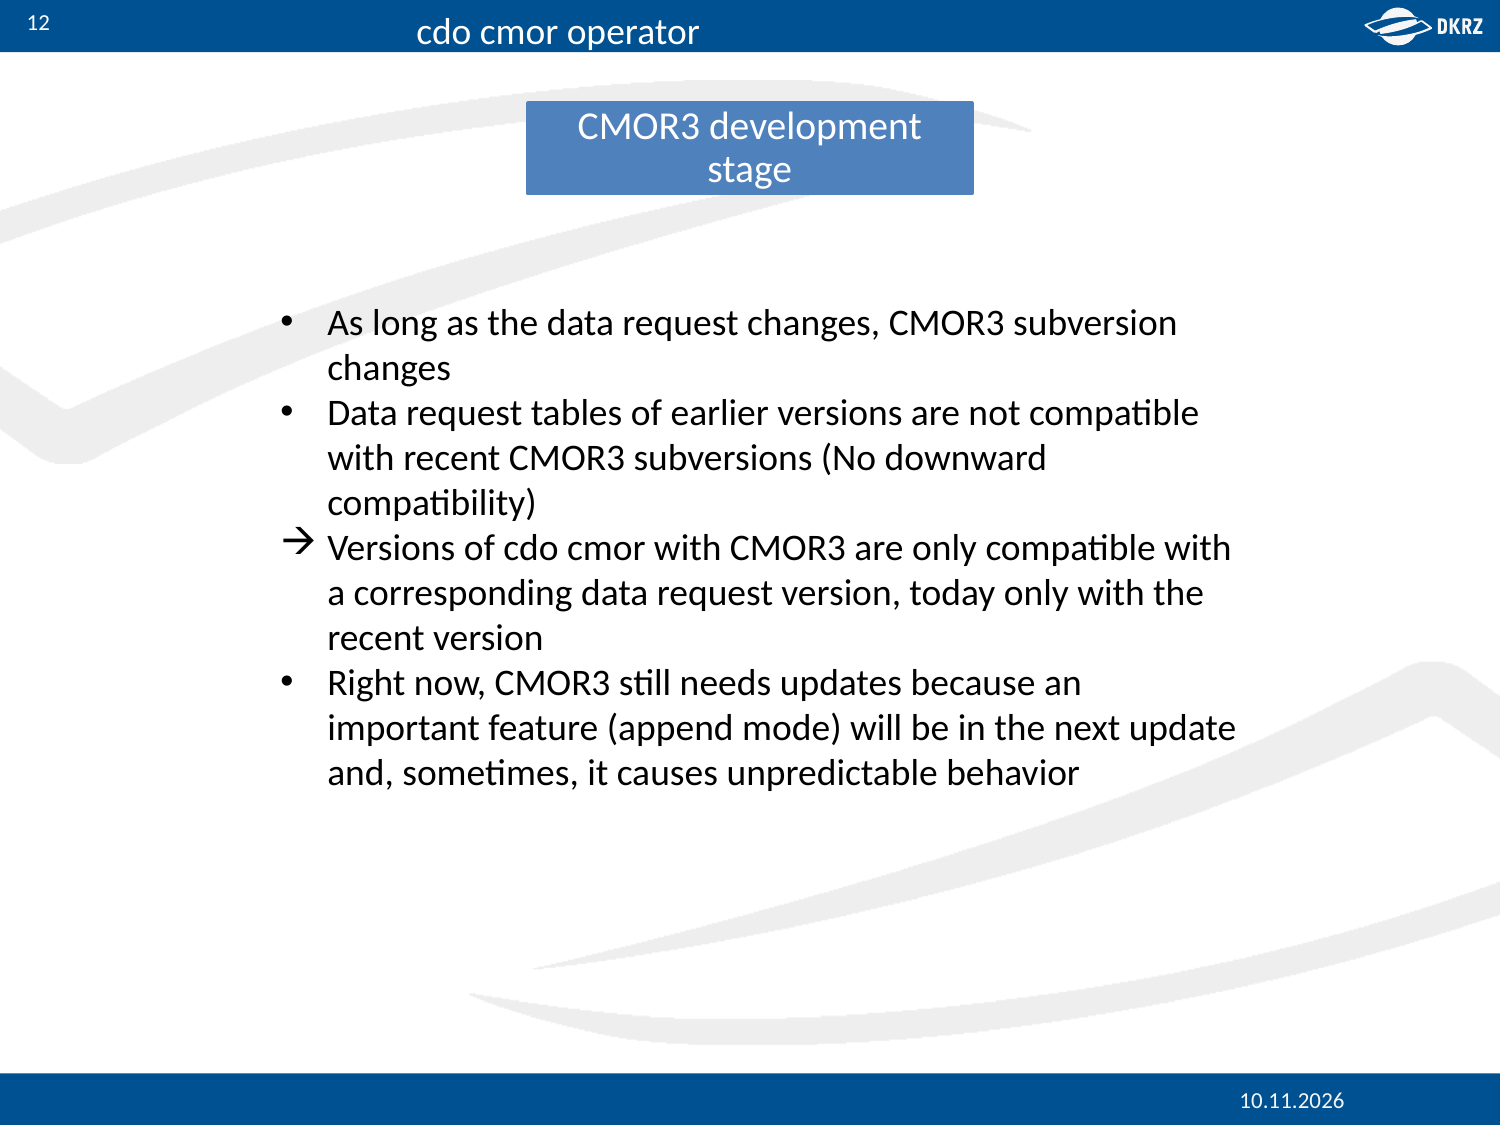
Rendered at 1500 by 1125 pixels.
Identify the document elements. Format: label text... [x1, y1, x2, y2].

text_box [527, 103, 973, 194]
text_box As long as the data request changes, CMOR3 subversion changes Data request tables of earlier versions are not compatible with recent CMOR3 subversions (No downward compatibility) Versions of cdo cmor with CMOR3 are only compatible with a corresponding data request version, today only with the recent version Right now, CMOR3 still needs updates because an important feature (append mode) will be in the next update and, sometimes, it causes unpredictable behavior [265, 290, 1258, 801]
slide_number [1187, 1072, 1360, 1125]
picture [0, 80, 1032, 464]
picture [470, 662, 1500, 1044]
slide_number 12 [1, 0, 65, 53]
